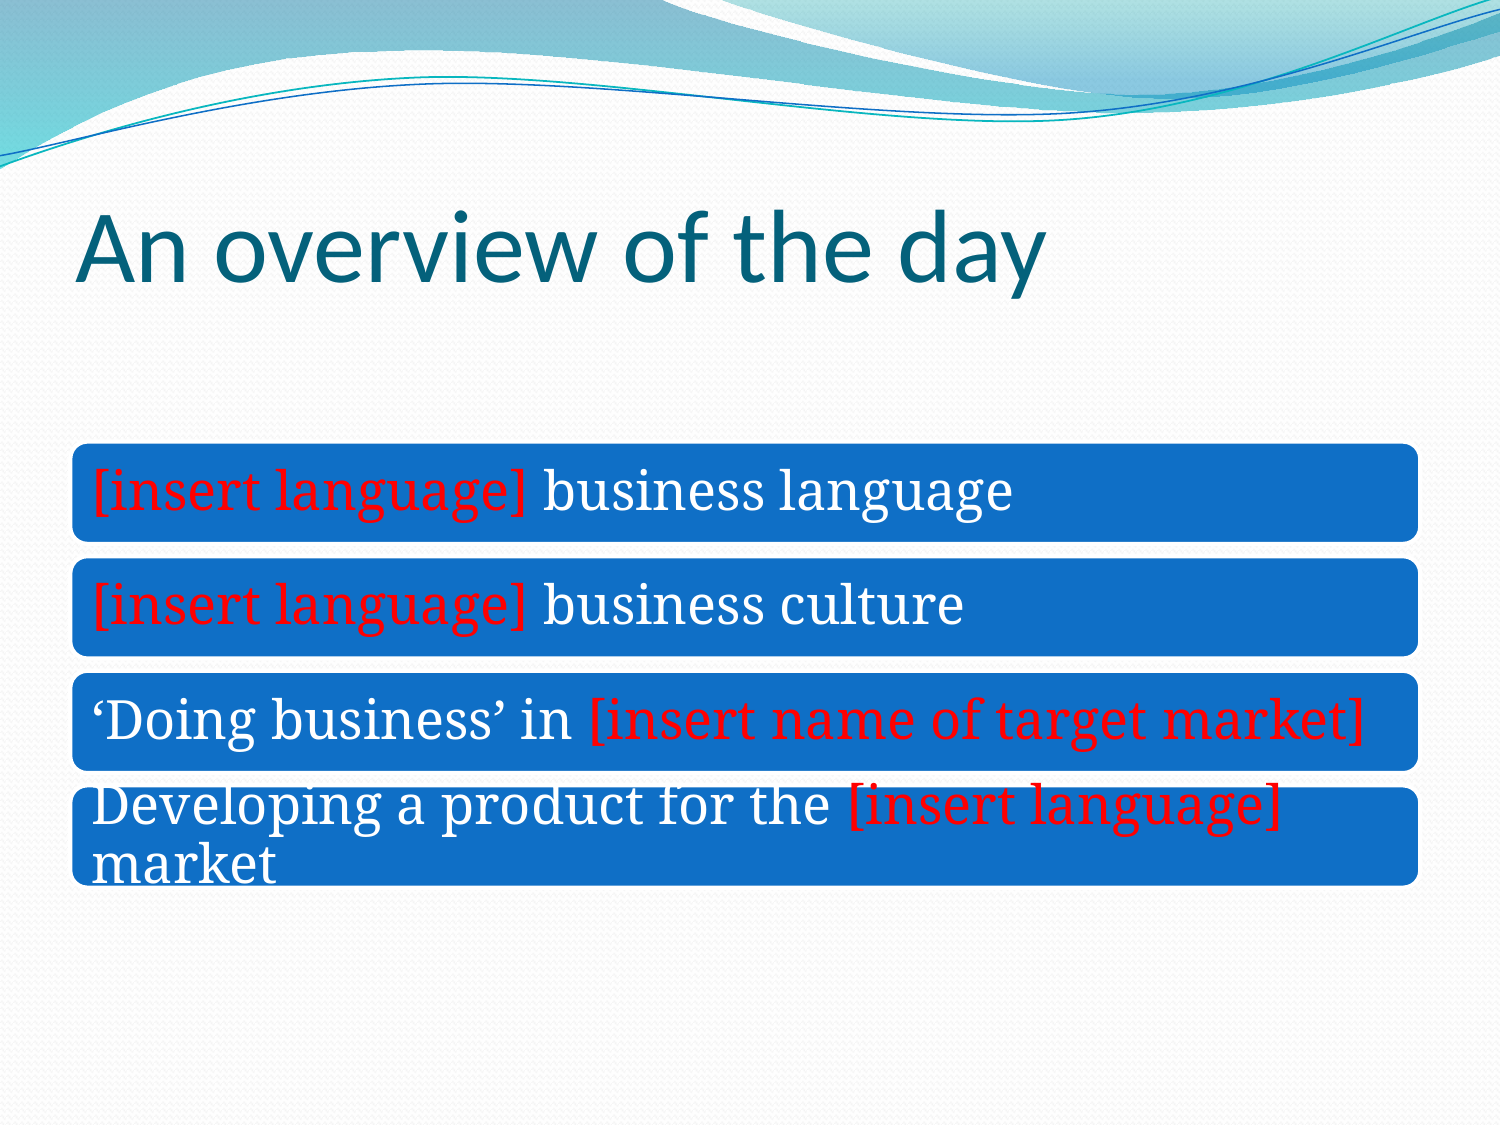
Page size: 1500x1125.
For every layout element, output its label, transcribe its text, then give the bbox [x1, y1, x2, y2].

title An overview of the day [74, 115, 1426, 304]
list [70, 304, 1421, 1025]
